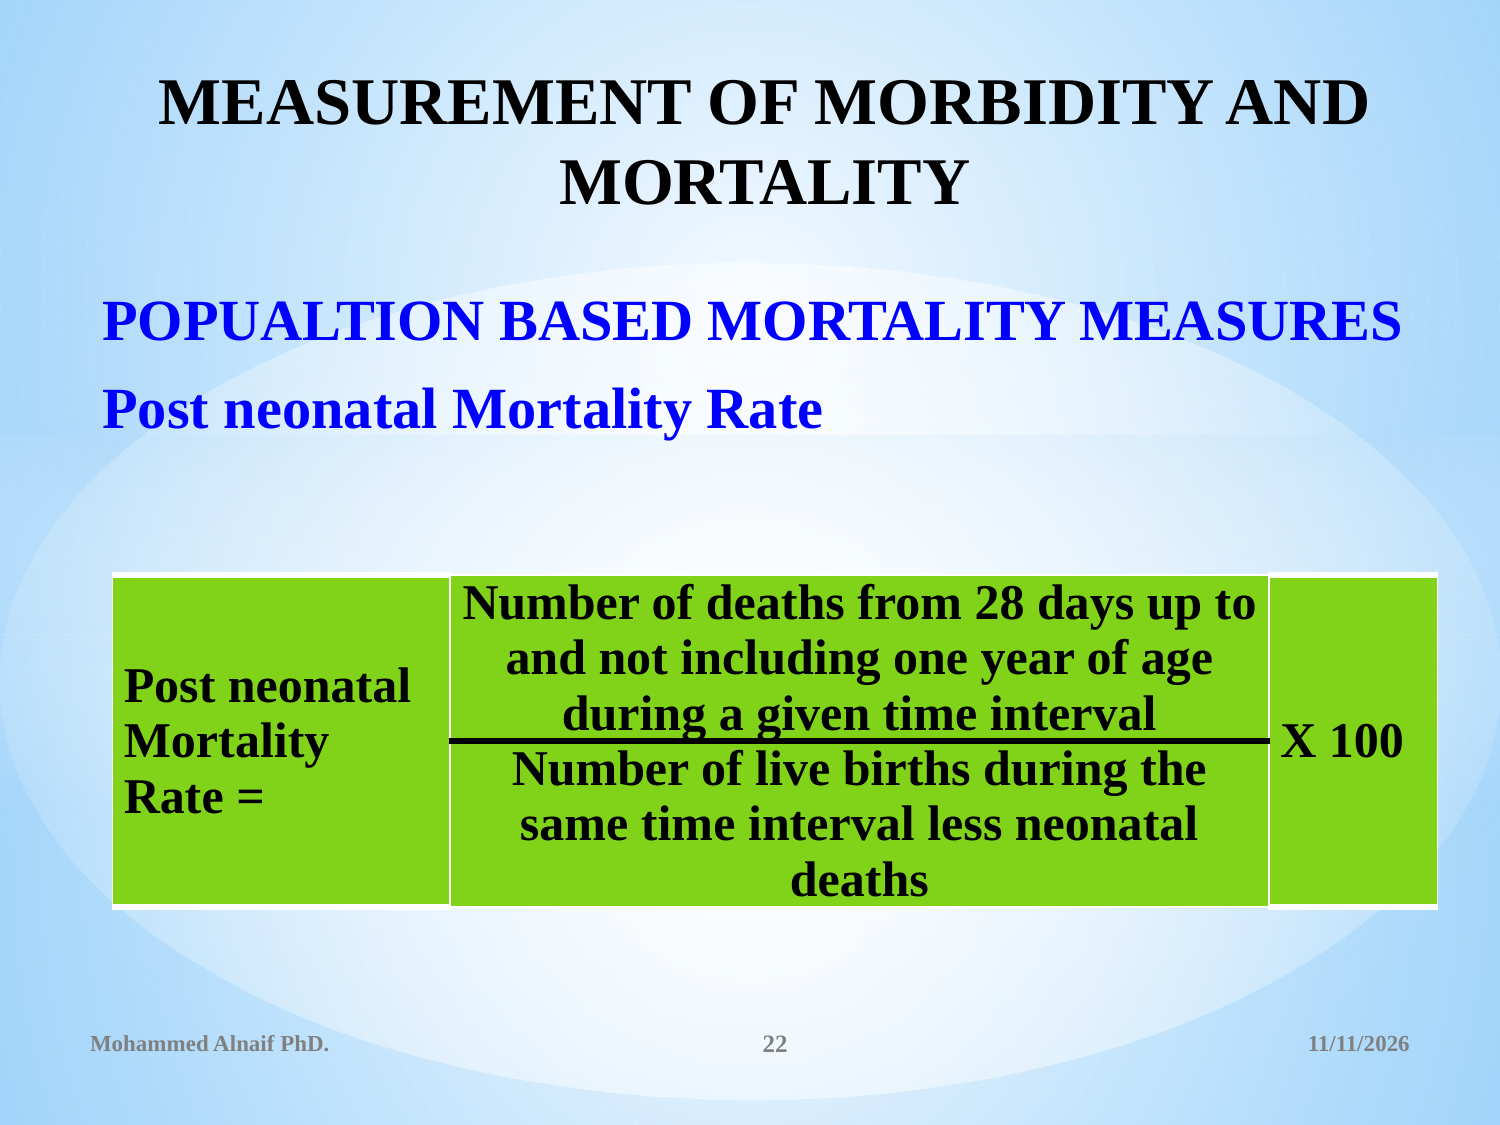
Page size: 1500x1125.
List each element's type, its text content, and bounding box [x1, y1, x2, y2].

table_cell Number of live births during the same time interval less neonatal deaths [451, 744, 1268, 906]
slide_number 22 [624, 1012, 925, 1073]
title MEASUREMENT OF MORBIDITY AND MORTALITY [75, 50, 1425, 250]
footer Mohammed Alnaif PhD. [75, 1012, 624, 1073]
table_header Number of deaths from 28 days up to and not including one year of age during a given time interval [451, 576, 1268, 738]
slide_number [1012, 1012, 1425, 1073]
table_header X 100 [1270, 578, 1437, 904]
table_header Post neonatal Mortality Rate = [113, 578, 449, 904]
subtitle POPUALTION BASED MORTALITY MEASURES Post neonatal Mortality Rate [87, 275, 1450, 1025]
